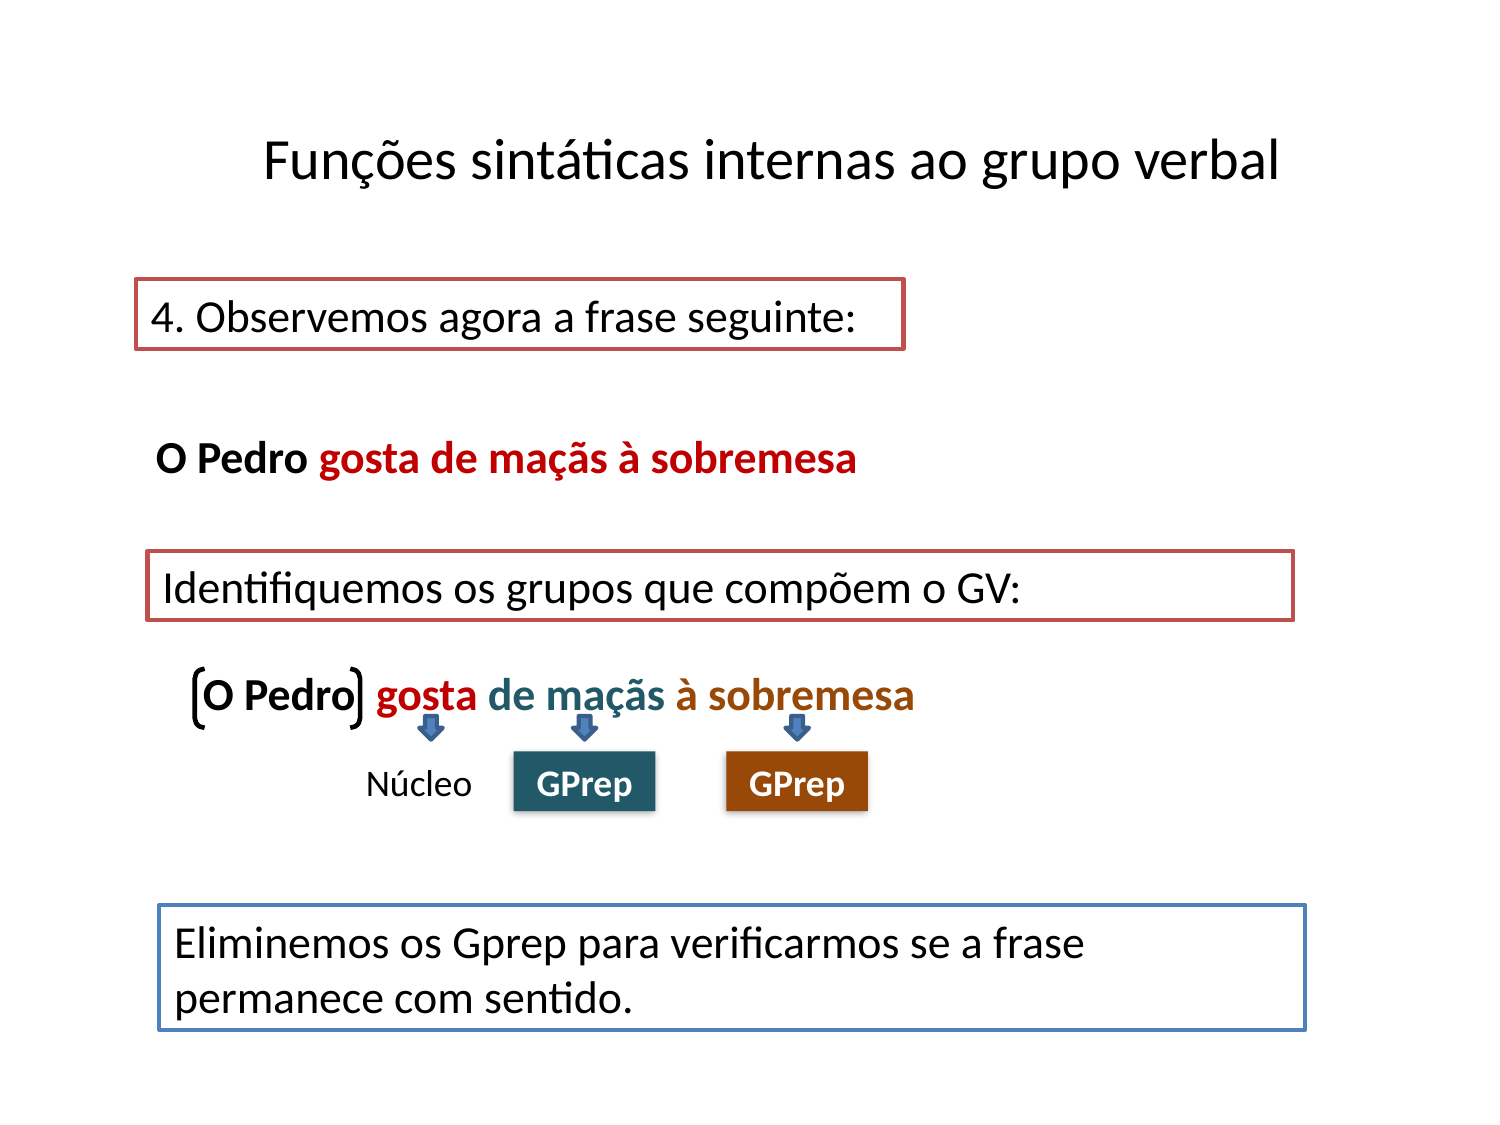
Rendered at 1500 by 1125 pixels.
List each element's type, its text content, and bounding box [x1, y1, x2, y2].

text_box GPrep [513, 751, 656, 812]
text_box Funções sintáticas internas ao grupo verbal [248, 113, 1297, 199]
text_box Identifiquemos os grupos que compõem o GV: [145, 549, 1295, 622]
text_box gosta de maçãs à sobremesa [361, 656, 951, 727]
text_box [193, 667, 361, 729]
text_box Núcleo [348, 751, 490, 812]
text_box [417, 713, 445, 742]
text_box [783, 713, 811, 742]
text_box O Pedro gosta de maçãs à sobremesa [141, 420, 873, 491]
text_box 4. Observemos agora a frase seguinte: [134, 277, 906, 351]
text_box O Pedro [188, 657, 384, 727]
text_box GPrep [726, 751, 868, 812]
text_box Eliminemos os Gprep para verificarmos se a frase permanece com sentido. [157, 903, 1307, 1032]
text_box [570, 713, 599, 742]
